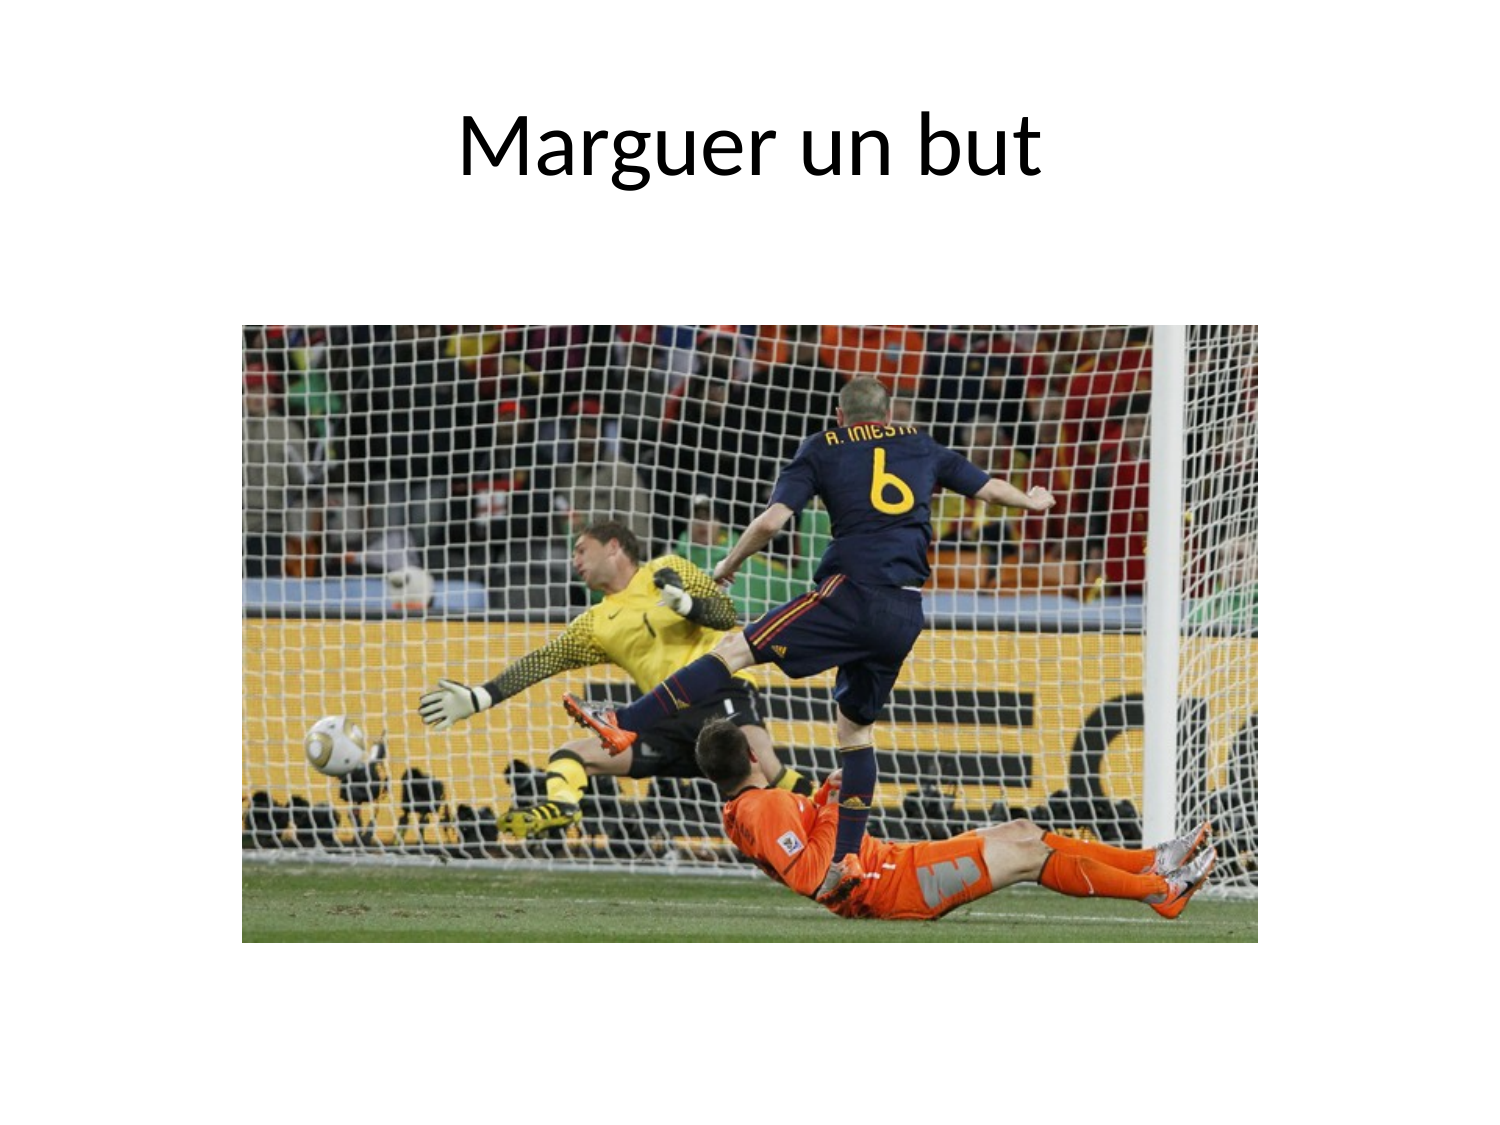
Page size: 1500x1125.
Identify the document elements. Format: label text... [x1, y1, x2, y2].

title Marguer un but [75, 45, 1425, 233]
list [241, 324, 1258, 943]
